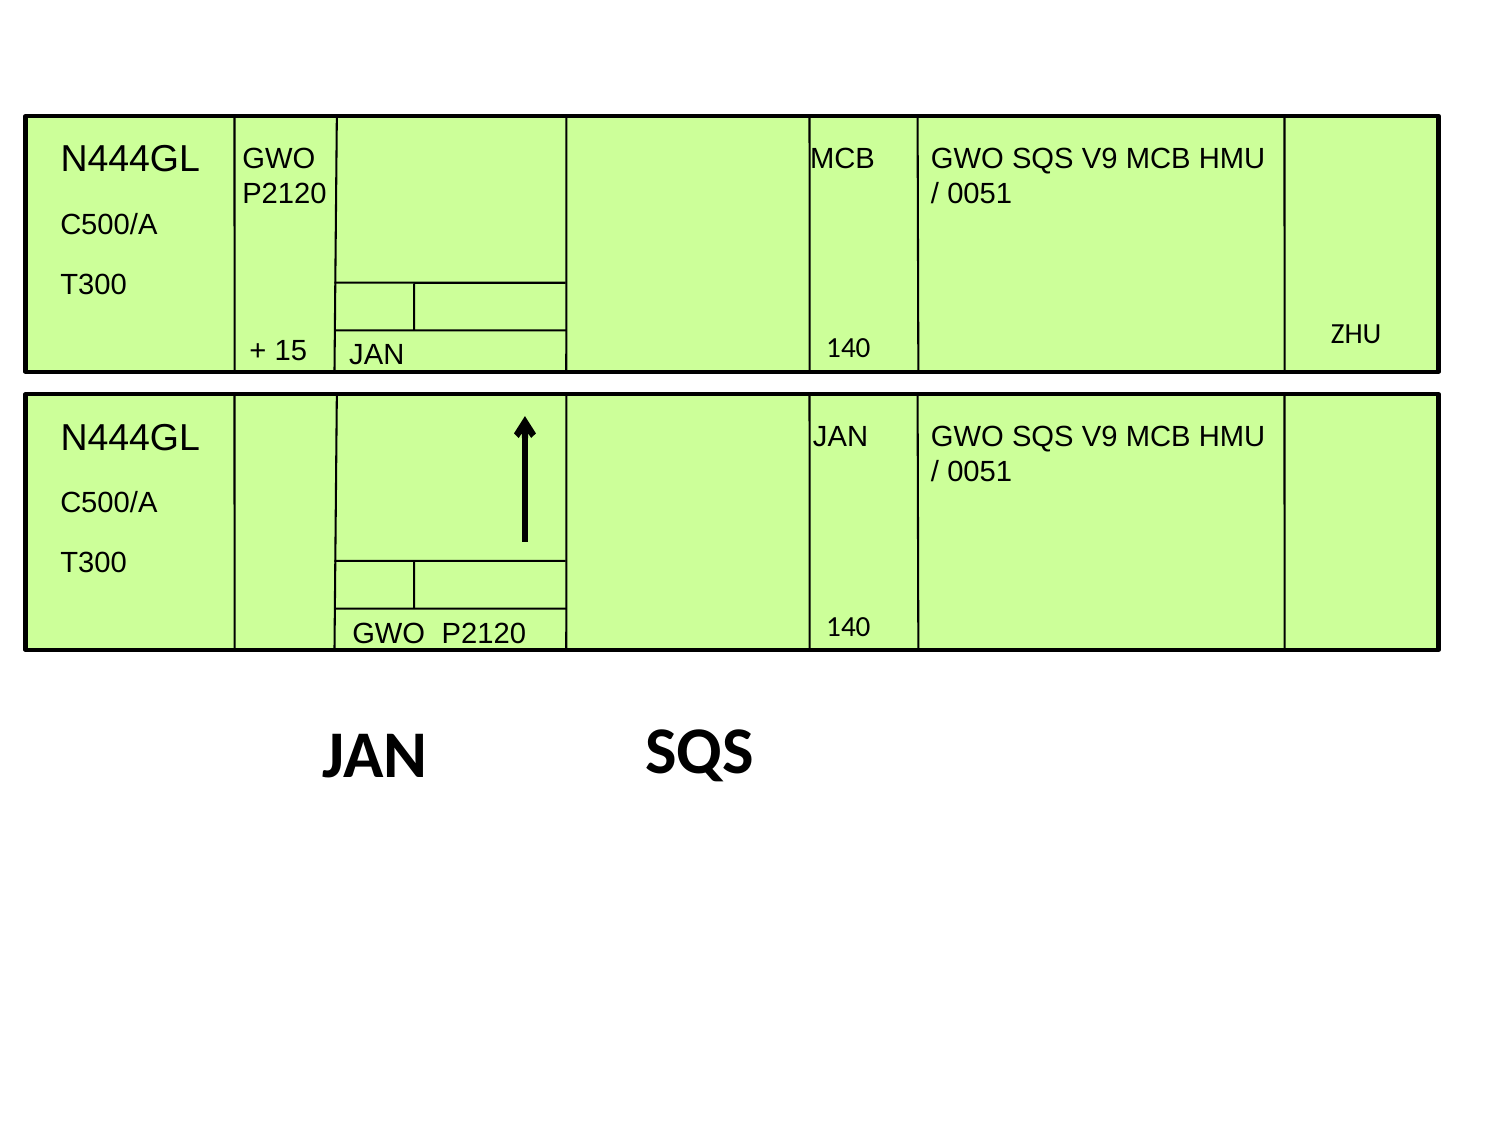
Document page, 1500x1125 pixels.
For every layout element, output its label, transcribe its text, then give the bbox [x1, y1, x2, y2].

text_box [25, 393, 1440, 658]
text_box SQS [612, 699, 788, 795]
text_box JAN [275, 703, 476, 798]
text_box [25, 115, 1440, 379]
